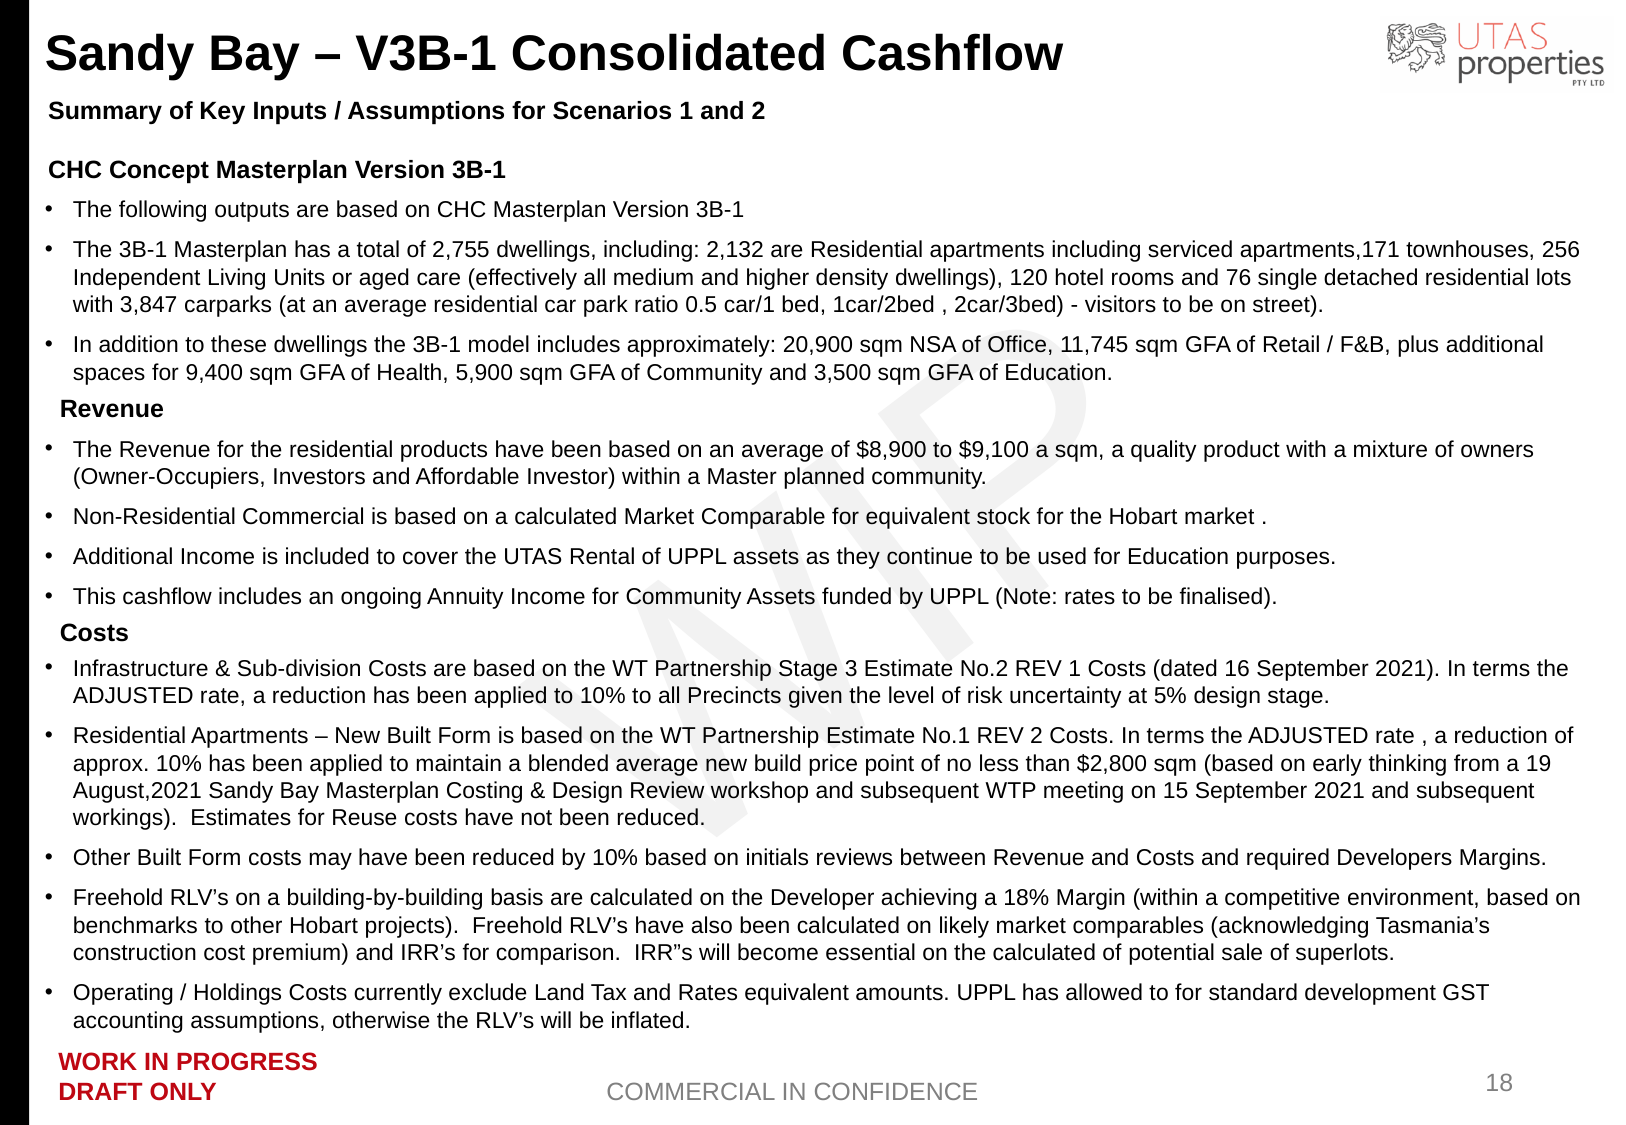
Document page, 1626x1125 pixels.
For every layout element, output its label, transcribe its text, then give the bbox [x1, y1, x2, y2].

text_box The Revenue for the residential products have been based on an average of $8,900 to $9,100 a sqm, a quality product with a mixture of owners (Owner-Occupiers, Investors and Affordable Investor) within a Master planned community. Non-Residential Commercial is based on a calculated Market Comparable for equivalent stock for the Hobart market . Additional Income is included to cover the UTAS Rental of UPPL assets as they continue to be used for Education purposes. This cashflow includes an ongoing Annuity Income for Community Assets funded by UPPL (Note: rates to be finalised). [44, 434, 1603, 653]
text_box CHC Concept Masterplan Version 3B-1 [33, 145, 630, 191]
text_box Revenue [44, 385, 334, 430]
text_box WORK IN PROGRESS DRAFT ONLY [58, 1045, 377, 1106]
text_box Summary of Key Inputs / Assumptions for Scenarios 1 and 2 [33, 86, 897, 132]
picture [1380, 16, 1614, 93]
text_box Infrastructure & Sub-division Costs are based on the WT Partnership Stage 3 Estimate No.2 REV 1 Costs (dated 16 September 2021). In terms the ADJUSTED rate, a reduction has been applied to 10% to all Precincts given the level of risk uncertainty at 5% design stage. Residential Apartments – New Built Form is based on the WT Partnership Estimate No.1 REV 2 Costs. In terms the ADJUSTED rate , a reduction of approx. 10% has been applied to maintain a blended average new build price point of no less than $2,800 sqm (based on early thinking from a 19 August,2021 Sandy Bay Masterplan Costing & Design Review workshop and subsequent WTP meeting on 15 September 2021 and subsequent workings). Estimates for Reuse costs have not been reduced. Other Built Form costs may have been reduced by 10% based on initials reviews between Revenue and Costs and required Developers Margins. Freehold RLV’s on a building-by-building basis are calculated on the Developer achieving a 18% Margin (within a competitive environment, based on benchmarks to other Hobart projects). Freehold RLV’s have also been calculated on likely market comparables (acknowledging Tasmania’s construction cost premium) and IRR’s for comparison. IRR”s will become essential on the calculated of potential sale of superlots. Operating / Holdings Costs currently exclude Land Tax and Rates equivalent amounts. UPPL has allowed to for standard development GST accounting assumptions, otherwise the RLV’s will be inflated. [44, 653, 1603, 1101]
text_box Costs [44, 609, 334, 653]
title Sandy Bay – V3B-1 Consolidated Cashflow [44, 27, 1380, 82]
text_box The following outputs are based on CHC Masterplan Version 3B-1 The 3B-1 Masterplan has a total of 2,755 dwellings, including: 2,132 are Residential apartments including serviced apartments,171 townhouses, 256 Independent Living Units or aged care (effectively all medium and higher density dwellings), 120 hotel rooms and 76 single detached residential lots with 3,847 carparks (at an average residential car park ratio 0.5 car/1 bed, 1car/2bed , 2car/3bed) - visitors to be on street). In addition to these dwellings the 3B-1 model includes approximately: 20,900 sqm NSA of Office, 11,745 sqm GFA of Retail / F&B, plus additional spaces for 9,400 sqm GFA of Health, 5,900 sqm GFA of Community and 3,500 sqm GFA of Education. [44, 195, 1603, 385]
